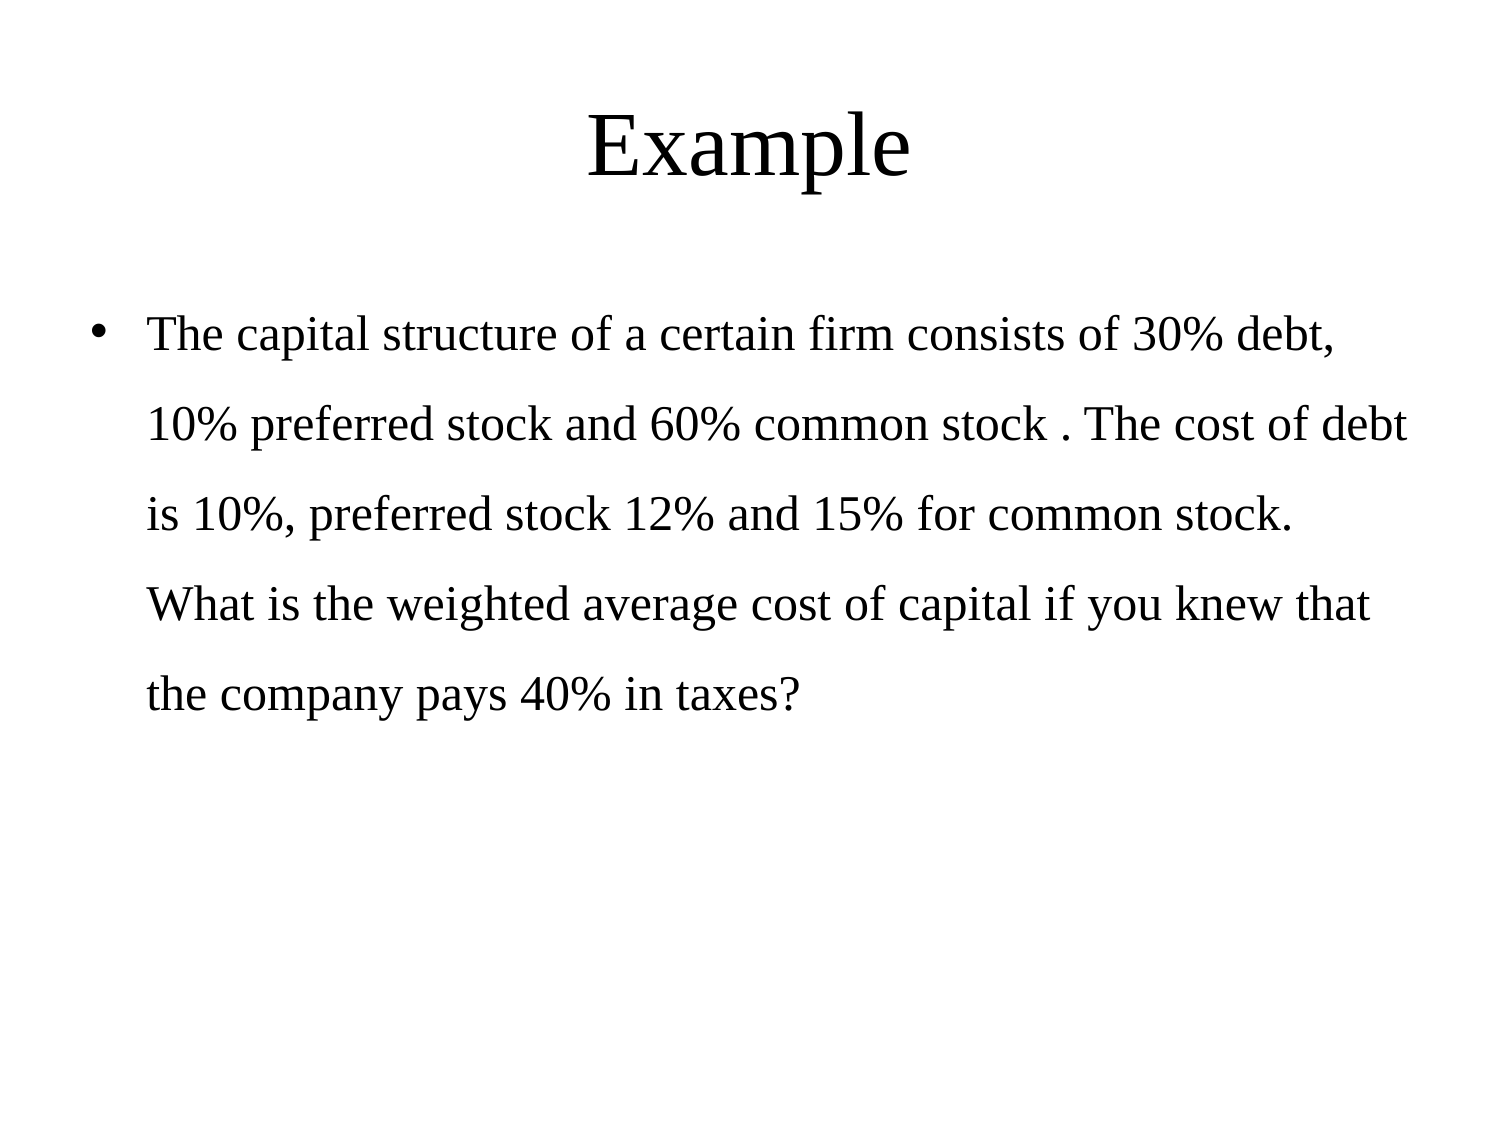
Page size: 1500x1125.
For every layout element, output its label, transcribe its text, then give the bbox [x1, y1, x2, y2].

title Example [75, 45, 1425, 233]
list The capital structure of a certain firm consists of 30% debt, 10% preferred stock and 60% common stock . The cost of debt is 10%, preferred stock 12% and 15% for common stock. What is the weighted average cost of capital if you knew that the company pays 40% in taxes? [75, 262, 1425, 1005]
